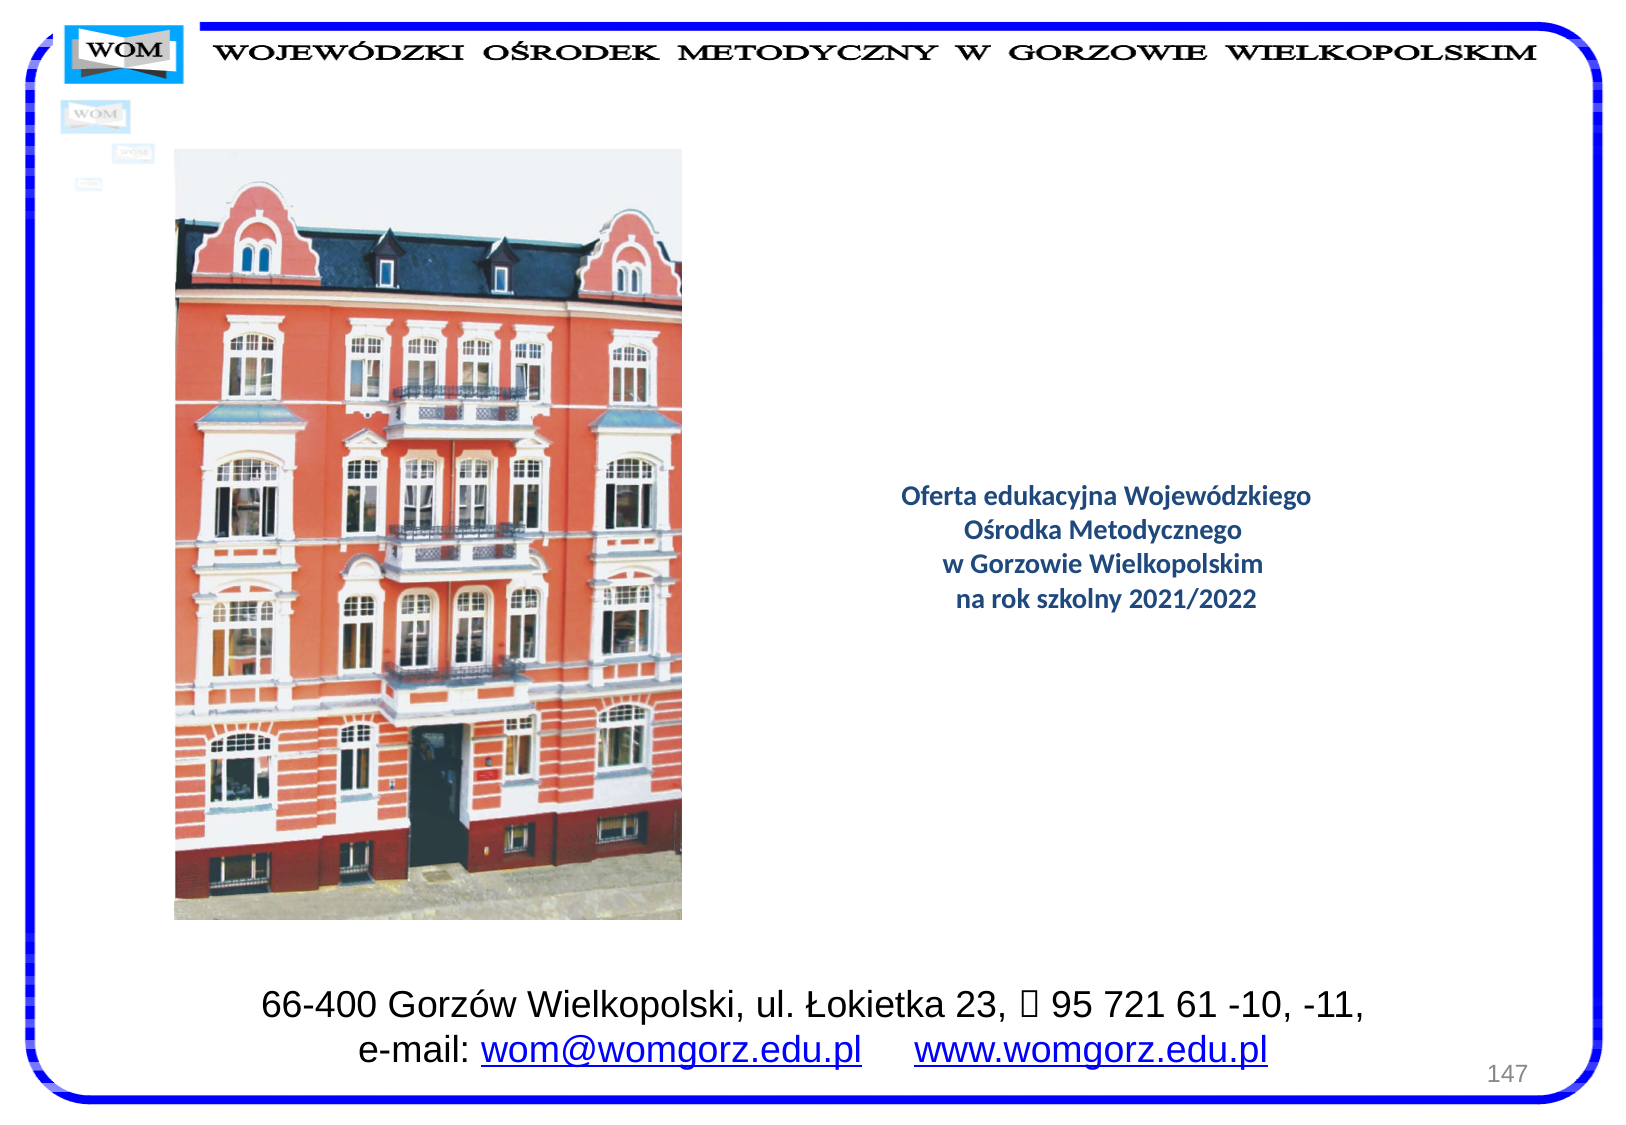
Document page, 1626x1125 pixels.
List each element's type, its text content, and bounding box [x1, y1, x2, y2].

slide_number 147 [1164, 1042, 1544, 1103]
title Oferta edukacyjna Wojewódzkiego Ośrodka Metodycznego w Gorzowie Wielkopolskim na rok szkolny 2021/2022 [730, 468, 1483, 657]
picture [0, 0, 1625, 1125]
text_box 66-400 Gorzów Wielkopolski, ul. Łokietka 23,  95 721 61 -10, -11, e-mail: wom@womgorz.edu.pl www.womgorz.edu.pl [203, 972, 1434, 1078]
